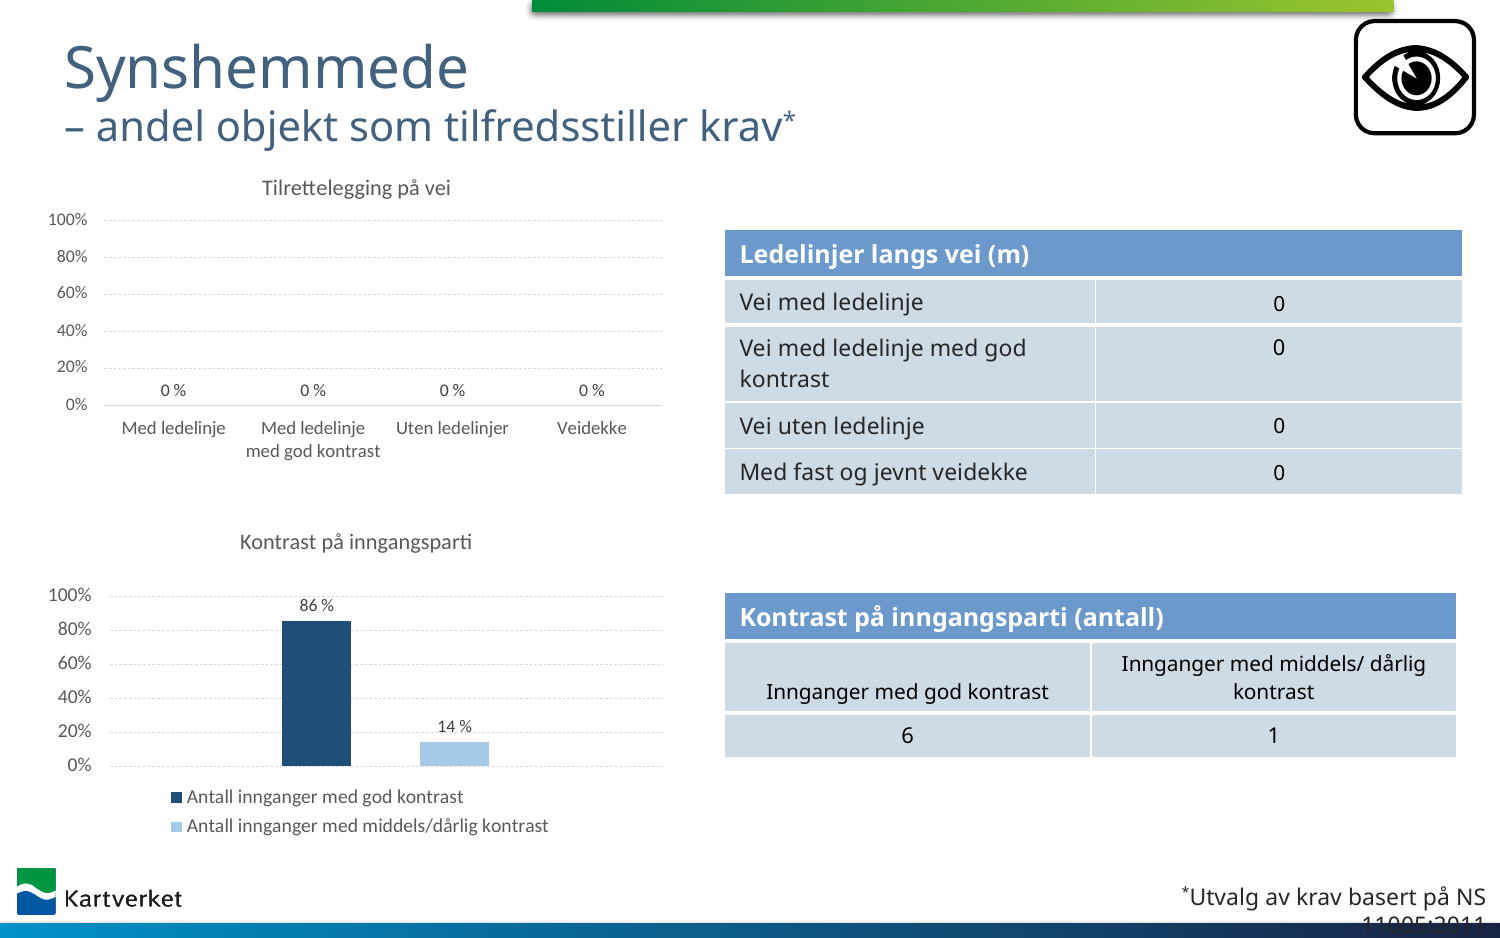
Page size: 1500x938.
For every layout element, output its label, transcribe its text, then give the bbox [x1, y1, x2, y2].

text_box Synshemmede – andel objekt som tilfredsstiller krav* [49, 24, 1431, 158]
text_box *Utvalg av krav basert på NS 11005:2011 [1068, 873, 1500, 938]
table_cell Vei uten ledelinje [725, 403, 1095, 448]
picture [41, 166, 673, 492]
table_cell 0 [1096, 449, 1462, 494]
table_header Kontrast på inngangsparti (antall) [725, 593, 1456, 639]
table_cell Innganger med god kontrast [725, 643, 1090, 711]
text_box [1355, 20, 1475, 134]
table_cell 0 [1096, 280, 1462, 323]
picture [41, 520, 673, 846]
table_cell 6 [725, 715, 1090, 757]
table_cell 1 [1092, 715, 1456, 757]
table_cell 0 [1096, 403, 1462, 448]
table_cell 0 [1096, 327, 1462, 401]
table_cell Innganger med middels/ dårlig kontrast [1092, 643, 1456, 711]
table_cell Vei med ledelinje med god kontrast [725, 327, 1095, 401]
table_cell Med fast og jevnt veidekke [725, 449, 1095, 494]
table_header Ledelinjer langs vei (m) [725, 230, 1462, 276]
table_cell Vei med ledelinje [725, 280, 1095, 323]
